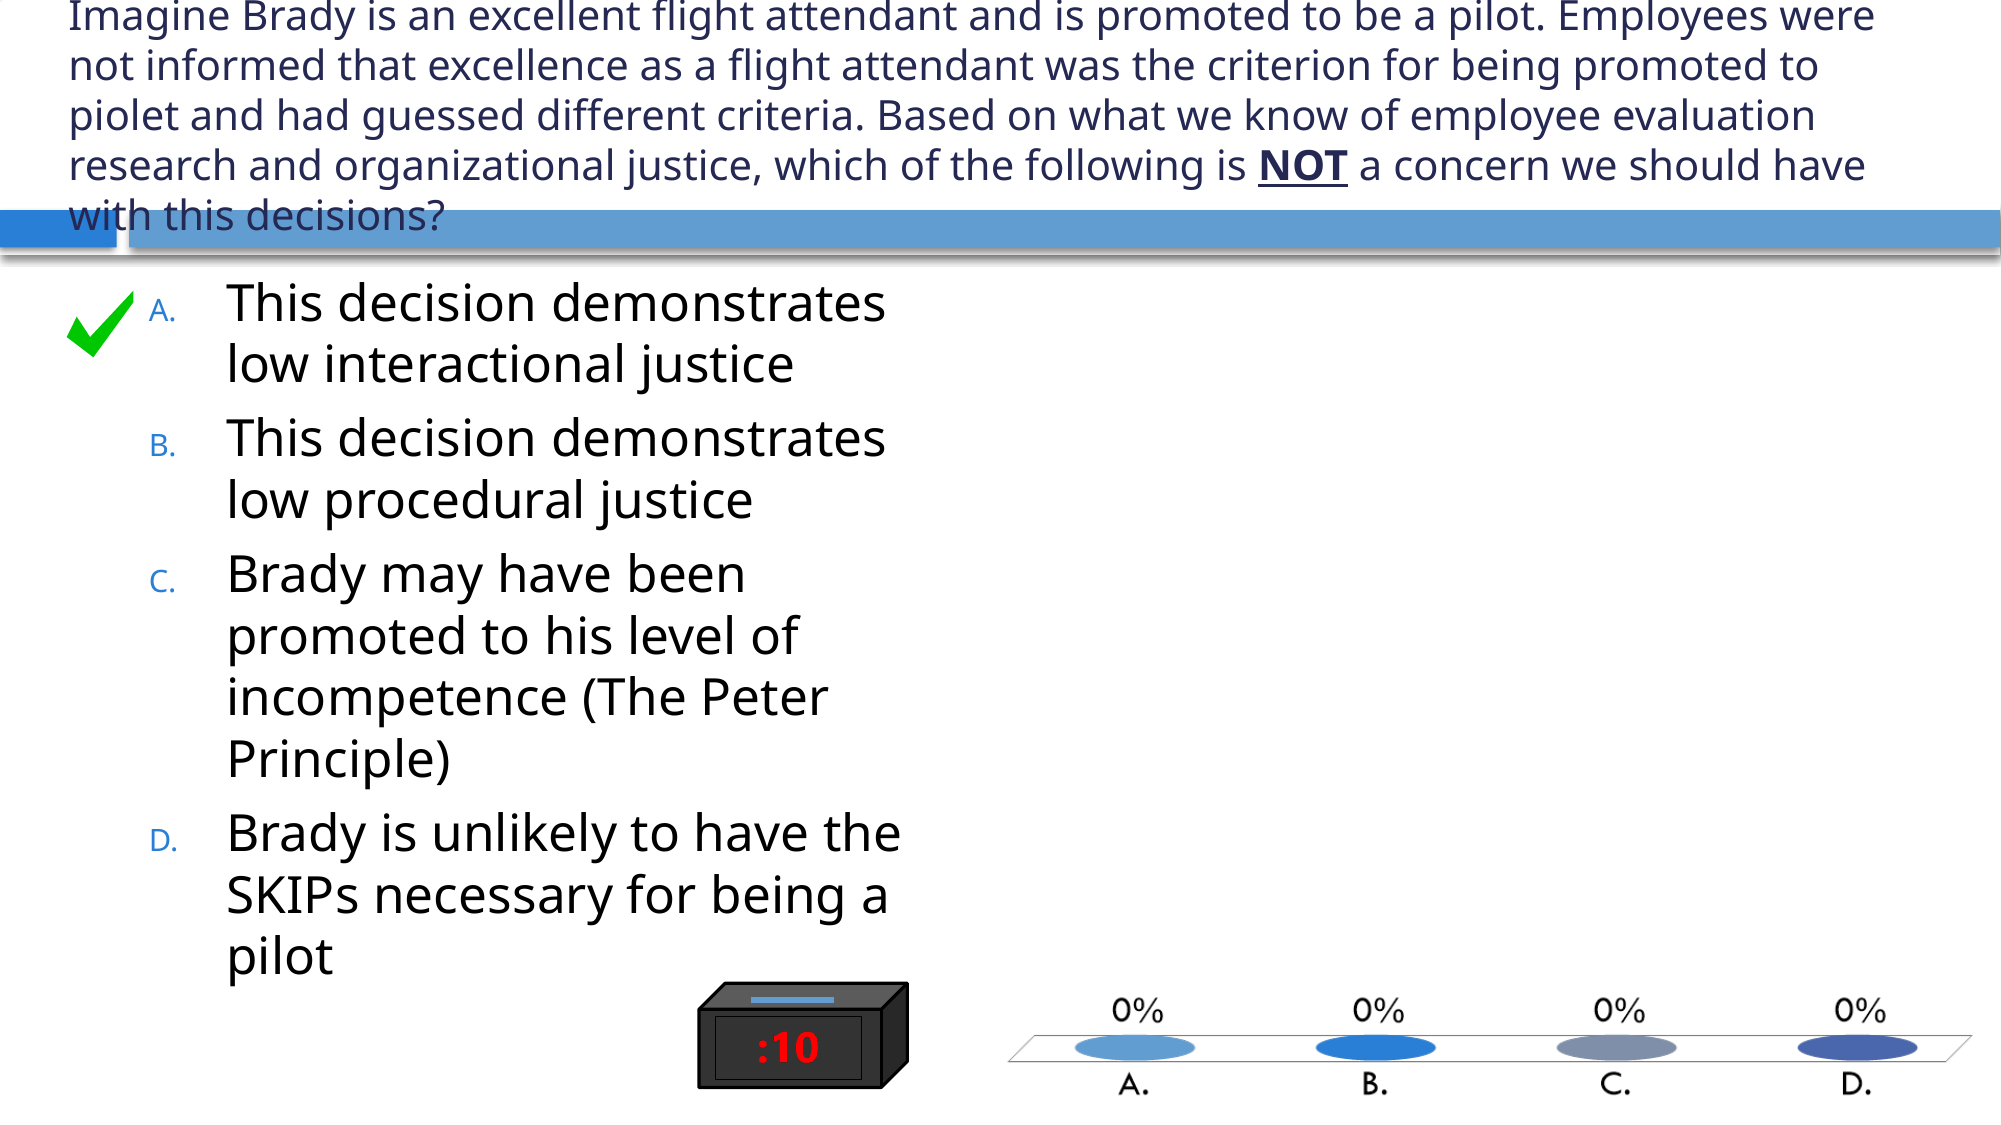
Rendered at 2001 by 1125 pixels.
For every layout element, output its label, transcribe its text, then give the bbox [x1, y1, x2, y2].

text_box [698, 982, 908, 1088]
title Imagine Brady is an excellent flight attendant and is promoted to be a pilot. Employees were not informed that excellence as a flight attendant was the criterion for being promoted to piolet and had guessed different criteria. Based on what we know of employee evaluation research and organizational justice, which of the following is NOT a concern we should have with this decisions? [53, 32, 1926, 196]
list This decision demonstrates low interactional justice This decision demonstrates low procedural justice Brady may have been promoted to his level of incompetence (The Peter Principle) Brady is unlikely to have the SKIPs necessary for being a pilot [133, 262, 1000, 1005]
text_box [65, 289, 135, 359]
text_box [988, 261, 1991, 1108]
